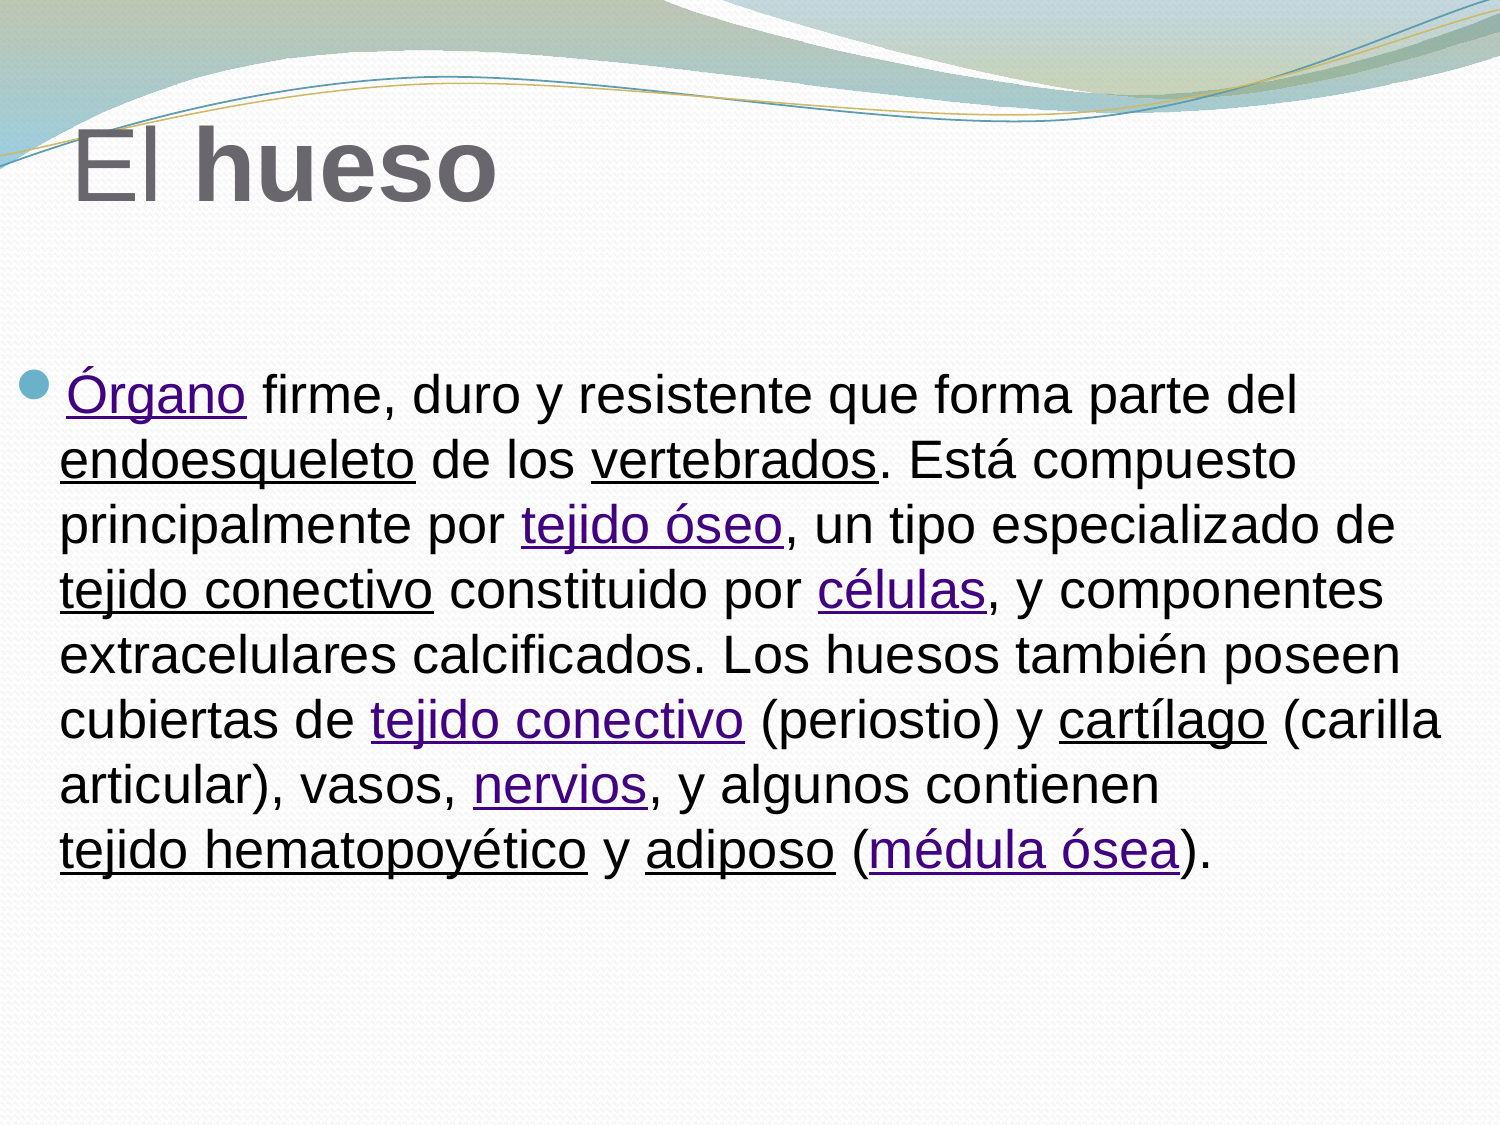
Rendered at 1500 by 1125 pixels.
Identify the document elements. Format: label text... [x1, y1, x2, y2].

list Órgano firme, duro y resistente que forma parte del endoesqueleto de los vertebrados. Está compuesto principalmente por tejido óseo, un tipo especializado de tejido conectivo constituido por células, y componentes extracelulares calcificados. Los huesos también poseen cubiertas de tejido conectivo (periostio) y cartílago (carilla articular), vasos, nervios, y algunos contienen tejido hematopoyético y adiposo (médula ósea). [0, 351, 1500, 1125]
title El hueso [70, 35, 1425, 223]
